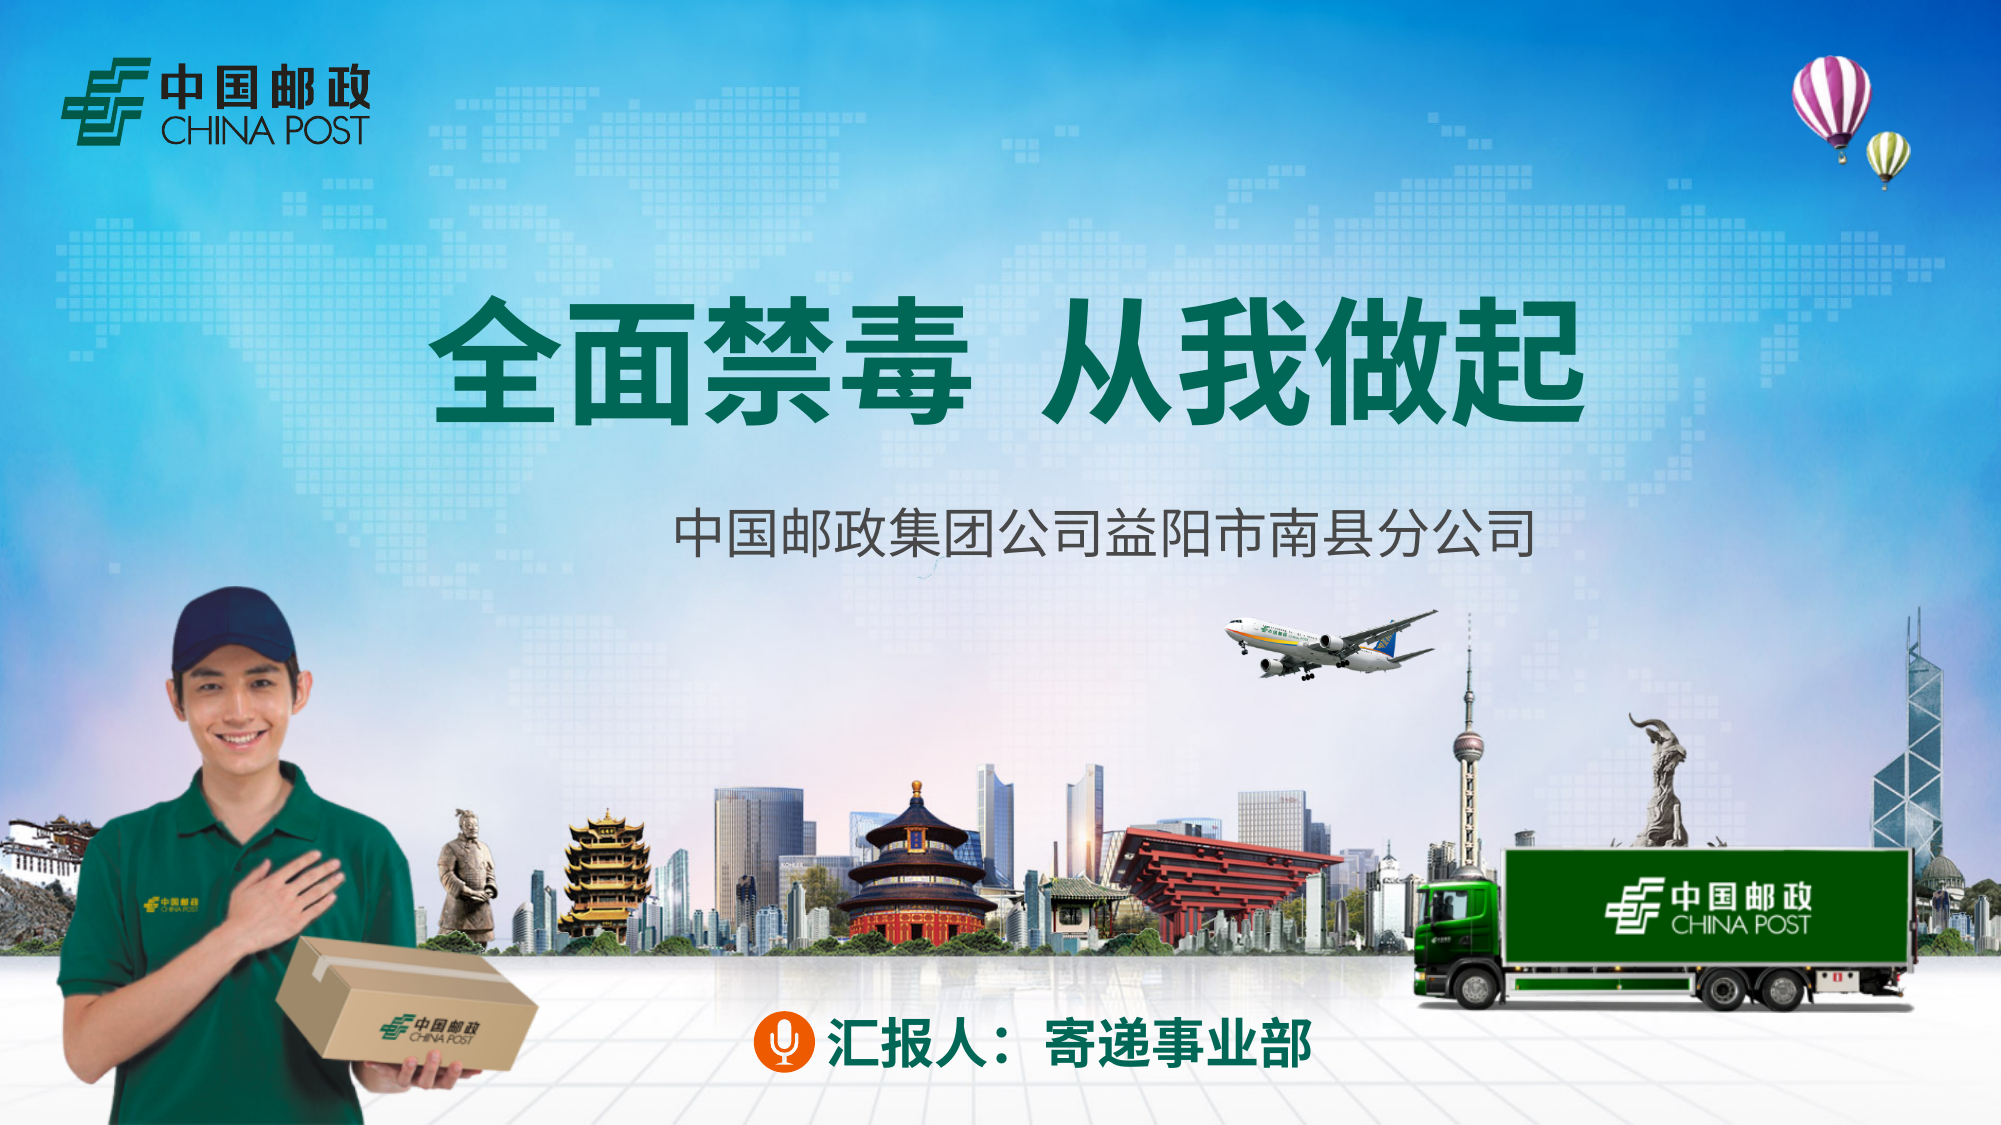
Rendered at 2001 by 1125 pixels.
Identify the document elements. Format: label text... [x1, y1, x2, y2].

text_box 全面禁毒 从我做起 [340, 267, 1674, 450]
picture [0, 0, 2001, 1125]
text_box 中国邮政集团公司益阳市南县分公司 [578, 503, 1632, 560]
text_box 汇报人：寄递事业部 [811, 1013, 1344, 1071]
text_box [753, 1011, 811, 1073]
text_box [60, 57, 370, 146]
